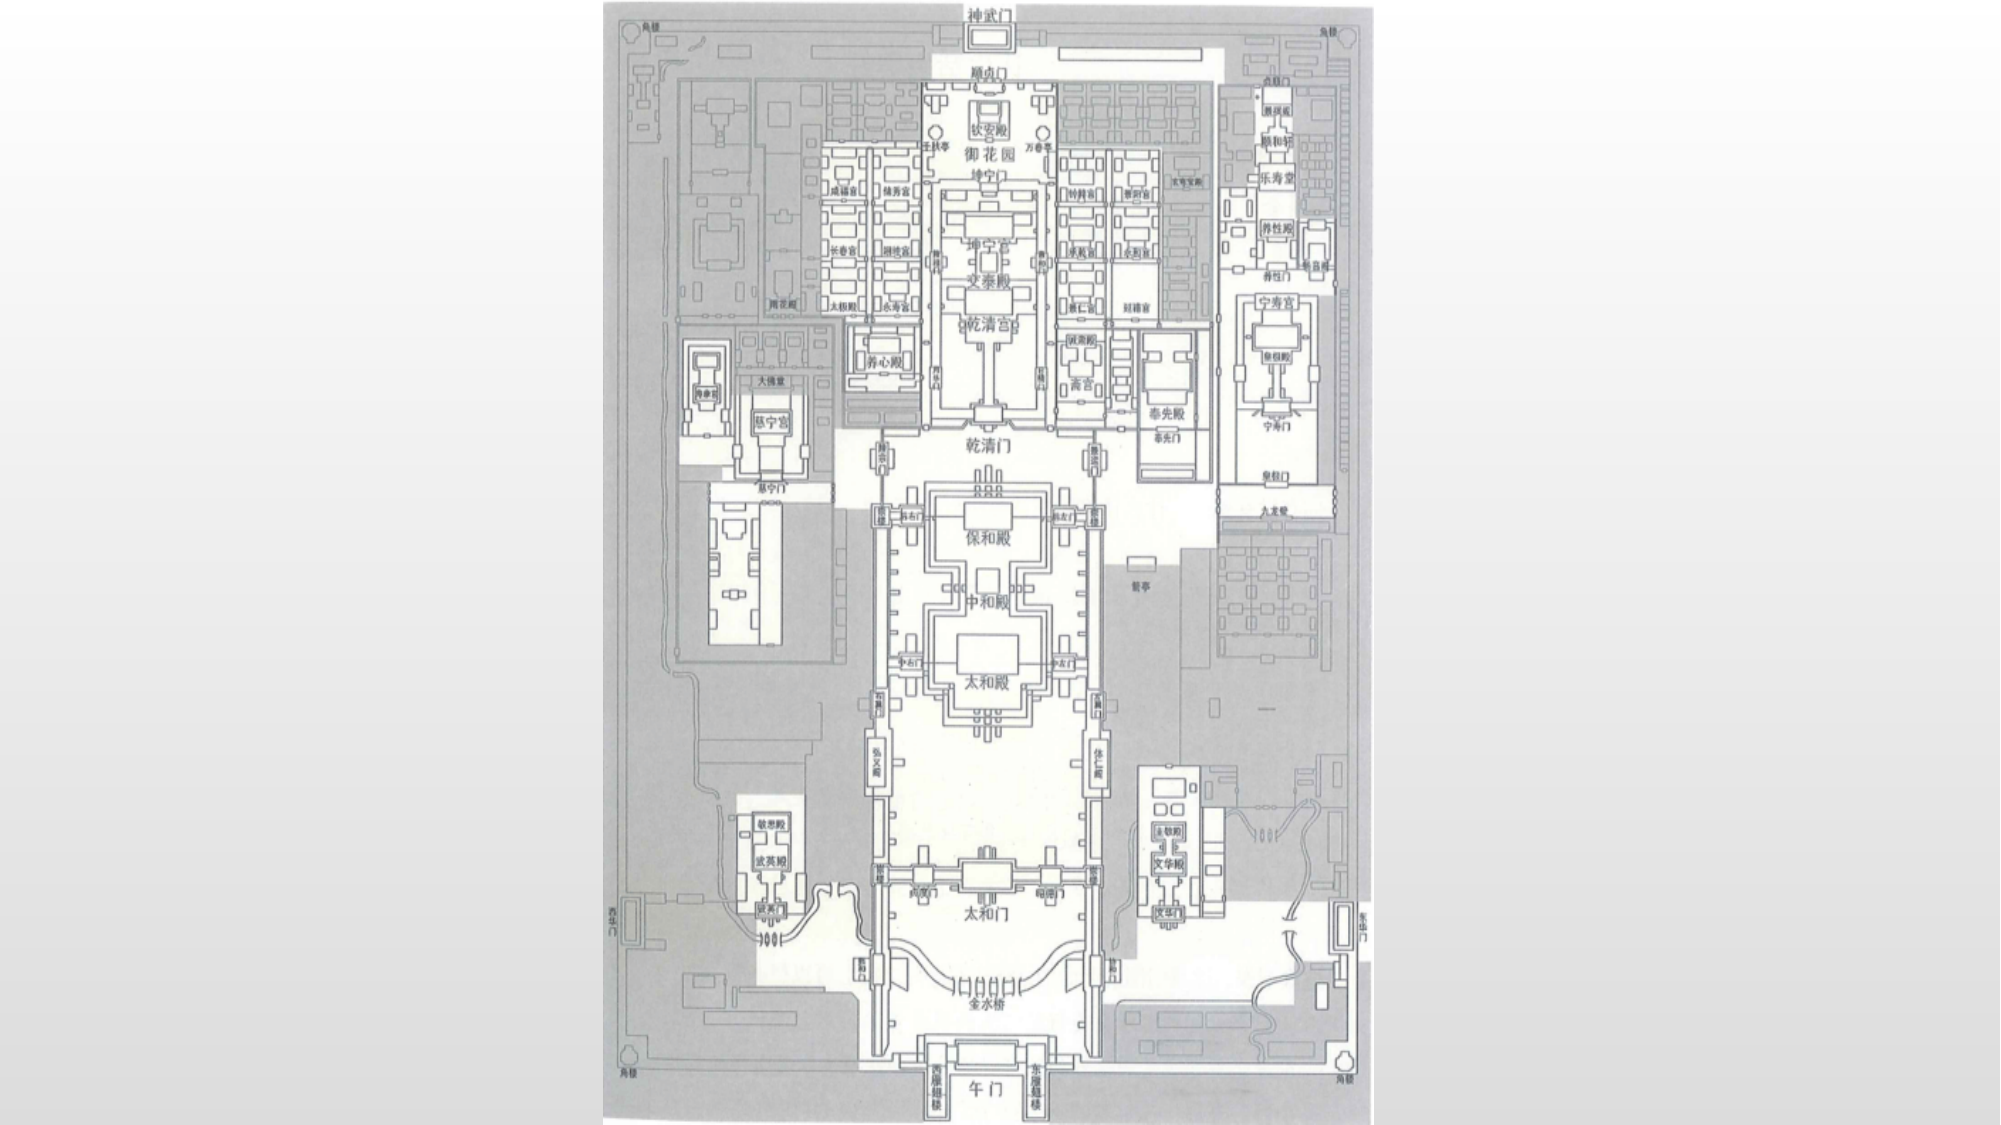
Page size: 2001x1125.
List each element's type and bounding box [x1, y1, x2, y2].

picture [603, 0, 1374, 1125]
